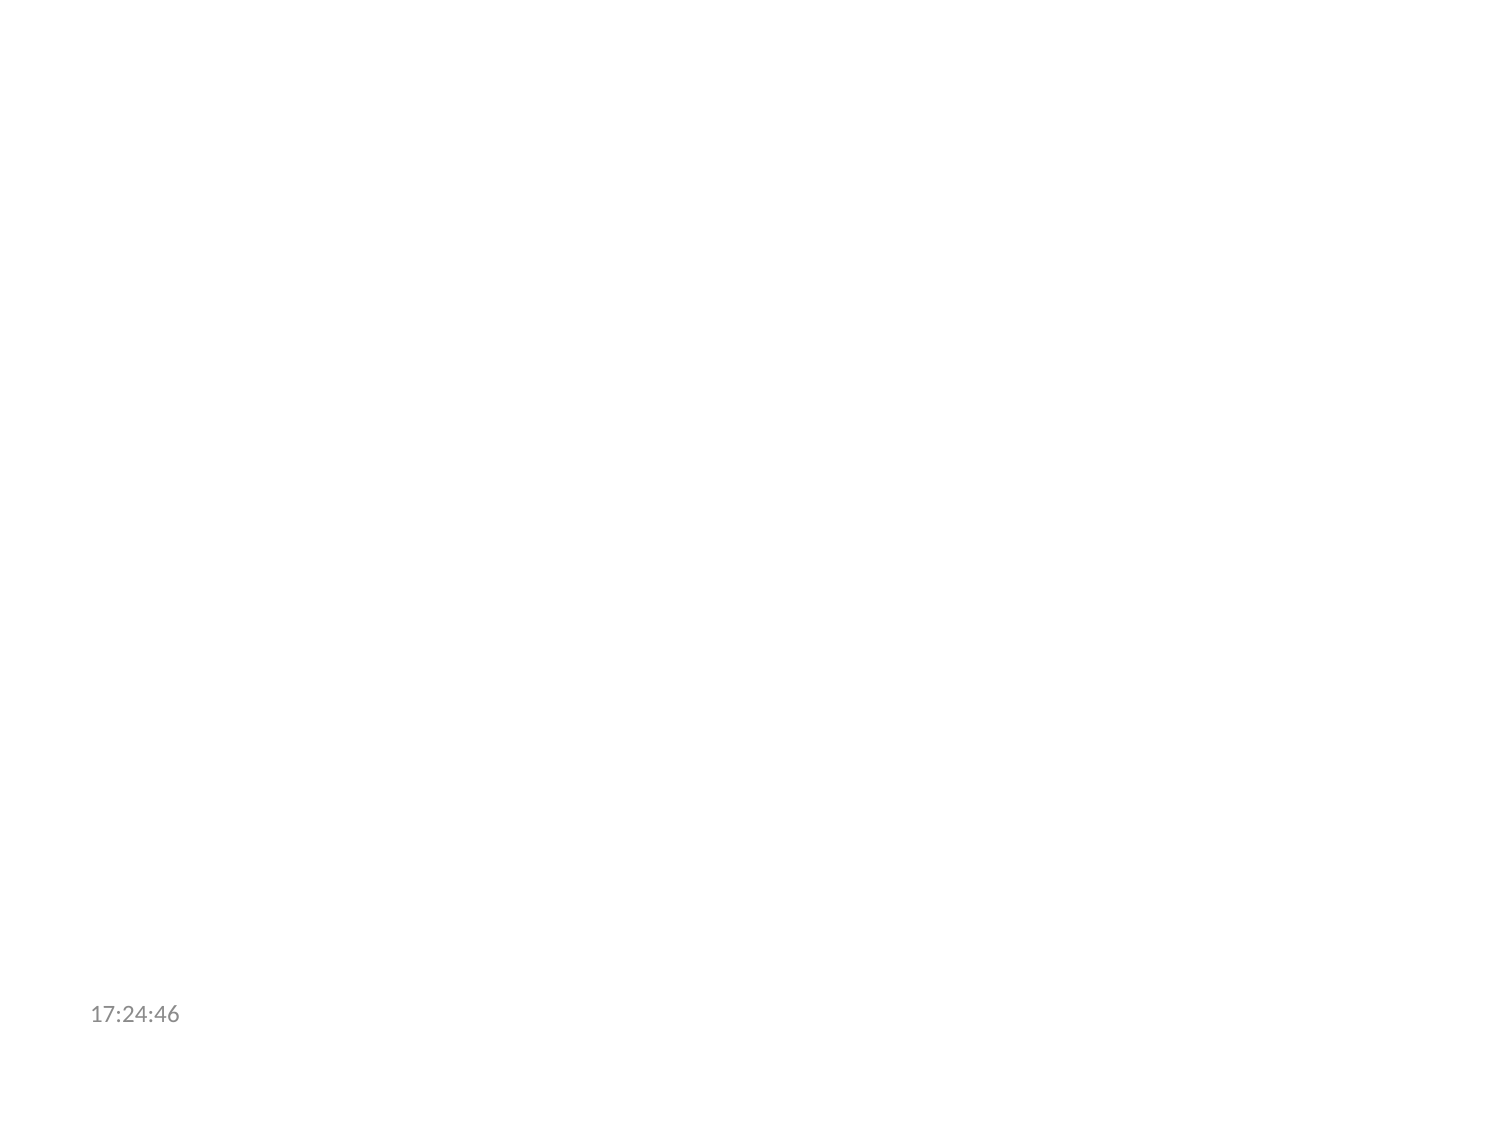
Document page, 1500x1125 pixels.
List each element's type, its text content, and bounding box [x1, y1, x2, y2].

text_box 15:35:09 [75, 982, 425, 1043]
